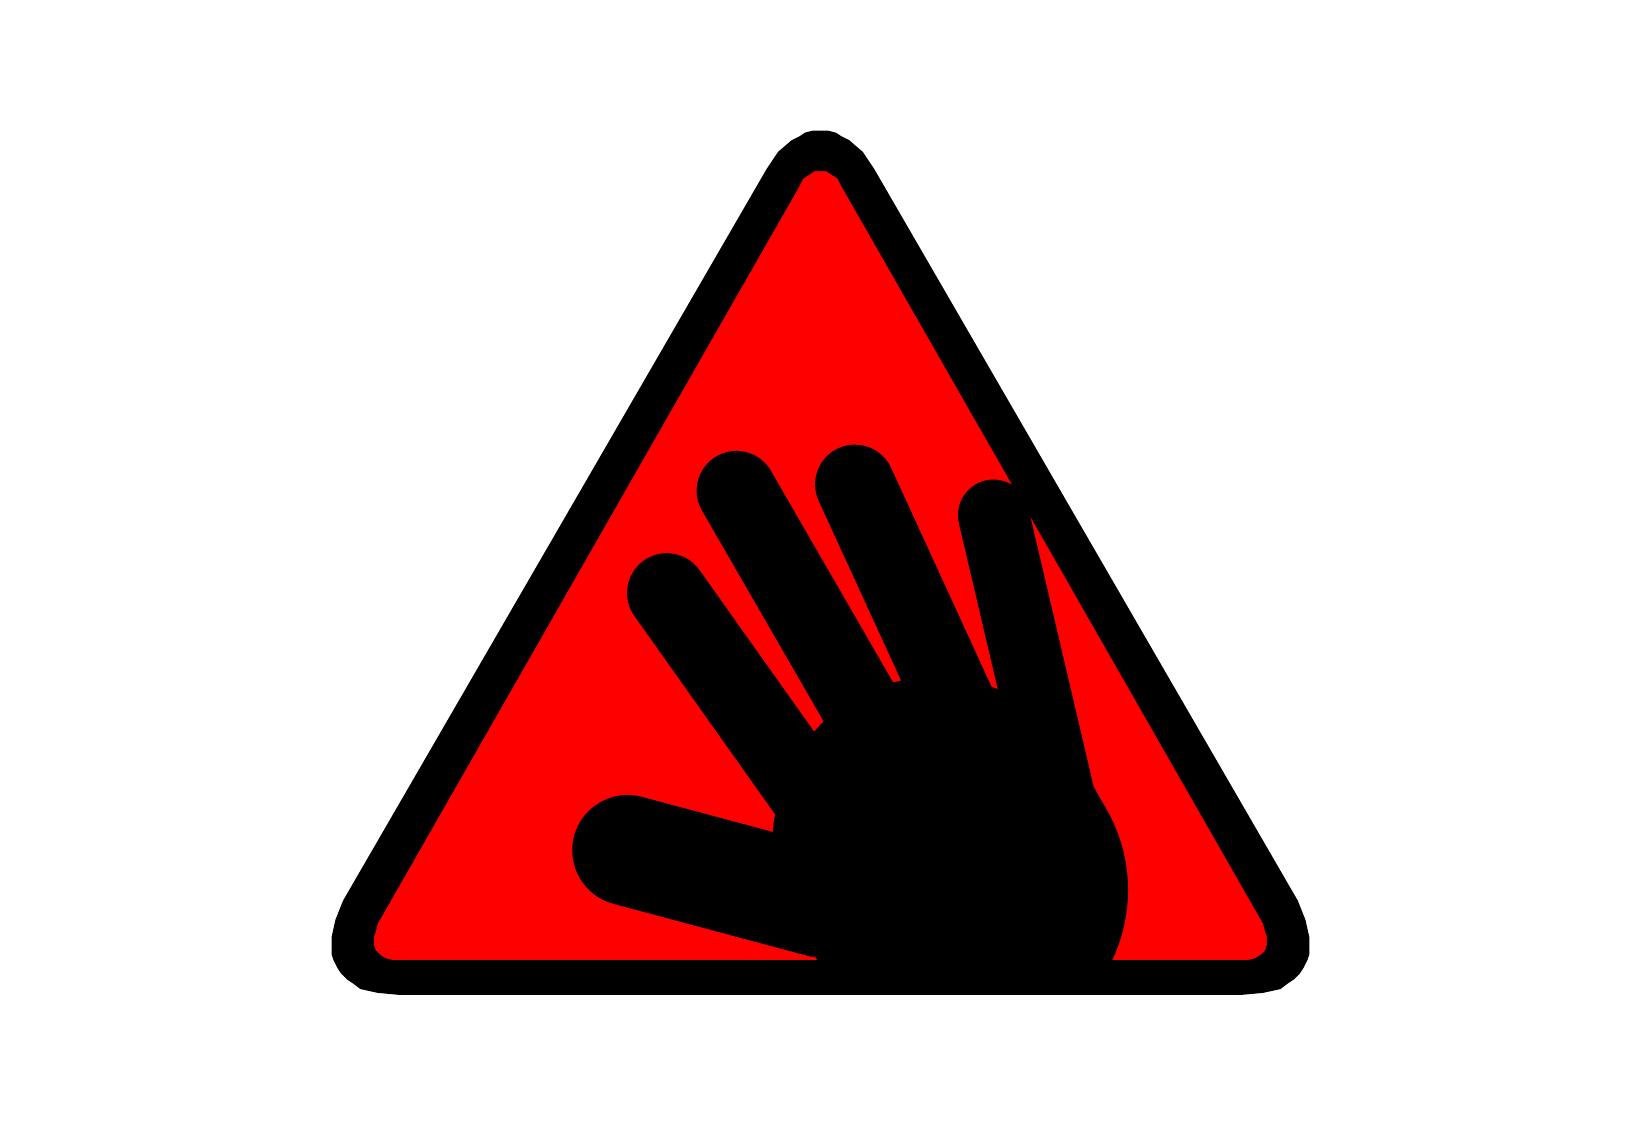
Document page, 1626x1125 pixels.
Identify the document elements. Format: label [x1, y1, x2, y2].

text_box [331, 130, 1310, 996]
